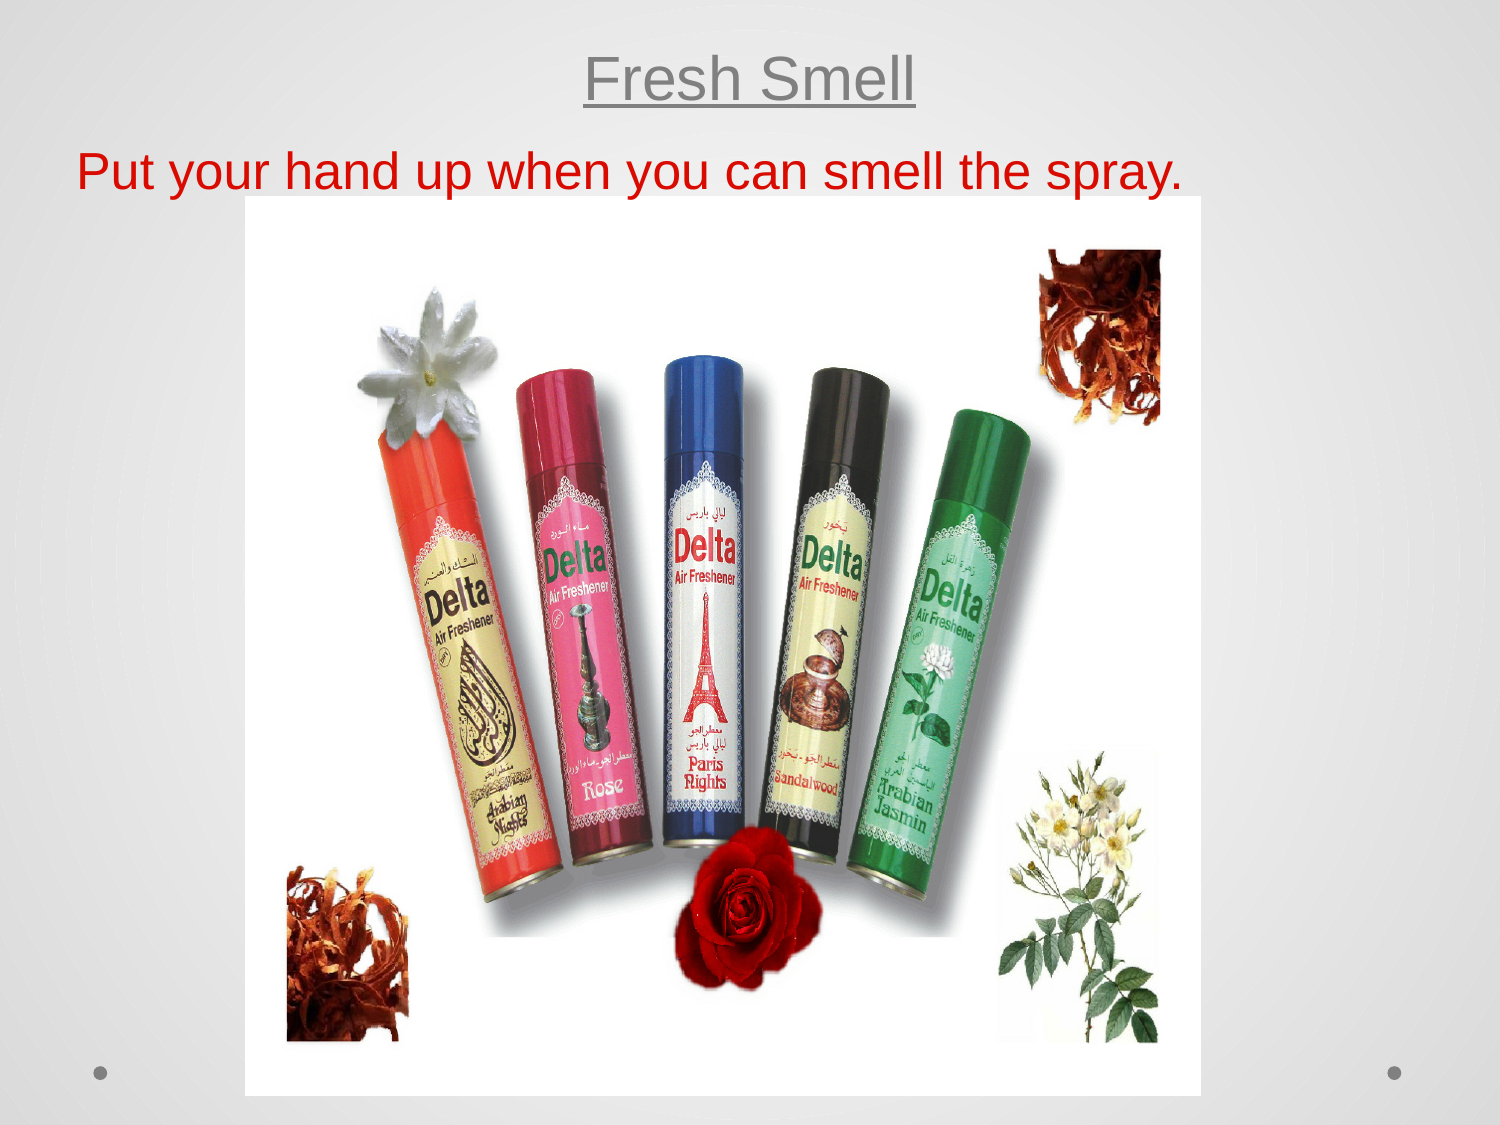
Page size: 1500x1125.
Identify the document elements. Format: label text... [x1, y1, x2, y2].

list Fresh Smell Put your hand up when you can smell the spray. [60, 30, 1439, 979]
picture [245, 195, 1202, 1096]
